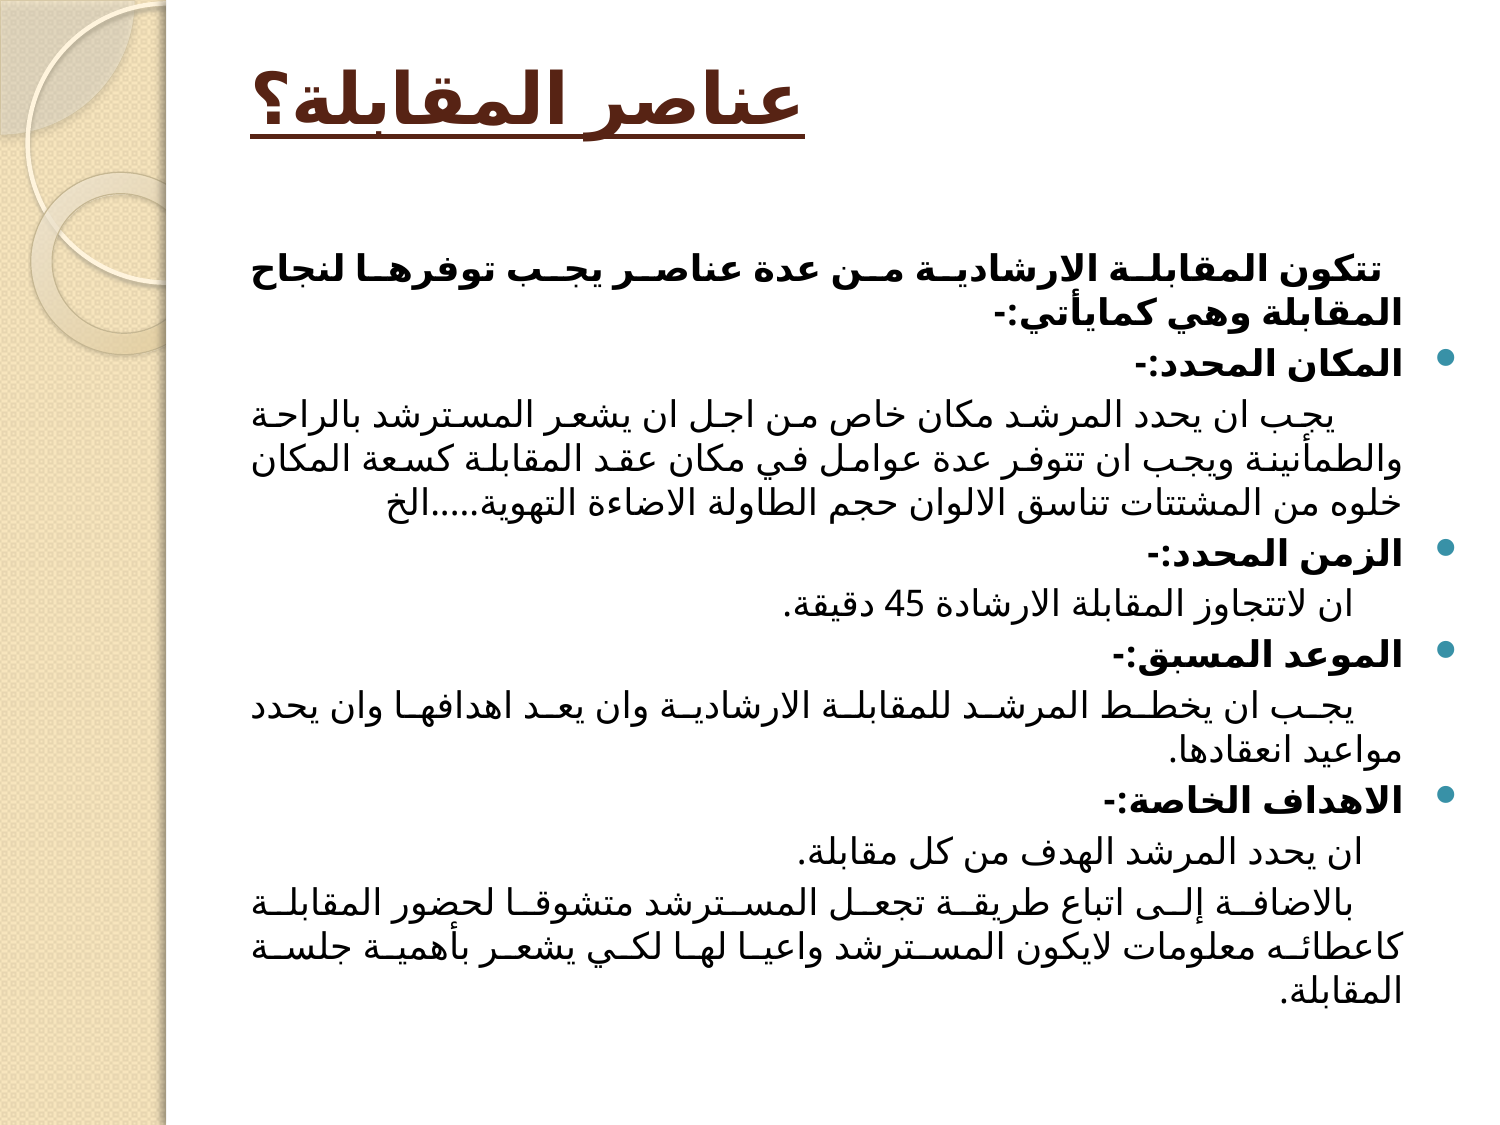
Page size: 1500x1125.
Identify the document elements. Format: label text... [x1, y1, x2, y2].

list تتكون المقابلة الارشادية من عدة عناصر يجب توفرها لنجاح المقابلة وهي كمايأتي:- المكان المحدد:- يجب ان يحدد المرشد مكان خاص من اجل ان يشعر المسترشد بالراحة والطمأنينة ويجب ان تتوفر عدة عوامل في مكان عقد المقابلة كسعة المكان خلوه من المشتتات تناسق الالوان حجم الطاولة الاضاءة التهوية.....الخ الزمن المحدد:- ان لاتتجاوز المقابلة الارشادة 45 دقيقة. الموعد المسبق:- يجب ان يخطط المرشد للمقابلة الارشادية وان يعد اهدافها وان يحدد مواعيد انعقادها. الاهداف الخاصة:- ان يحدد المرشد الهدف من كل مقابلة. بالاضافة إلى اتباع طريقة تجعل المسترشد متشوقا لحضور المقابلة كاعطائه معلومات لايكون المسترشد واعيا لها لكي يشعر بأهمية جلسة المقابلة. [235, 237, 1466, 1025]
title عناصر المقابلة؟ [235, 45, 1466, 233]
